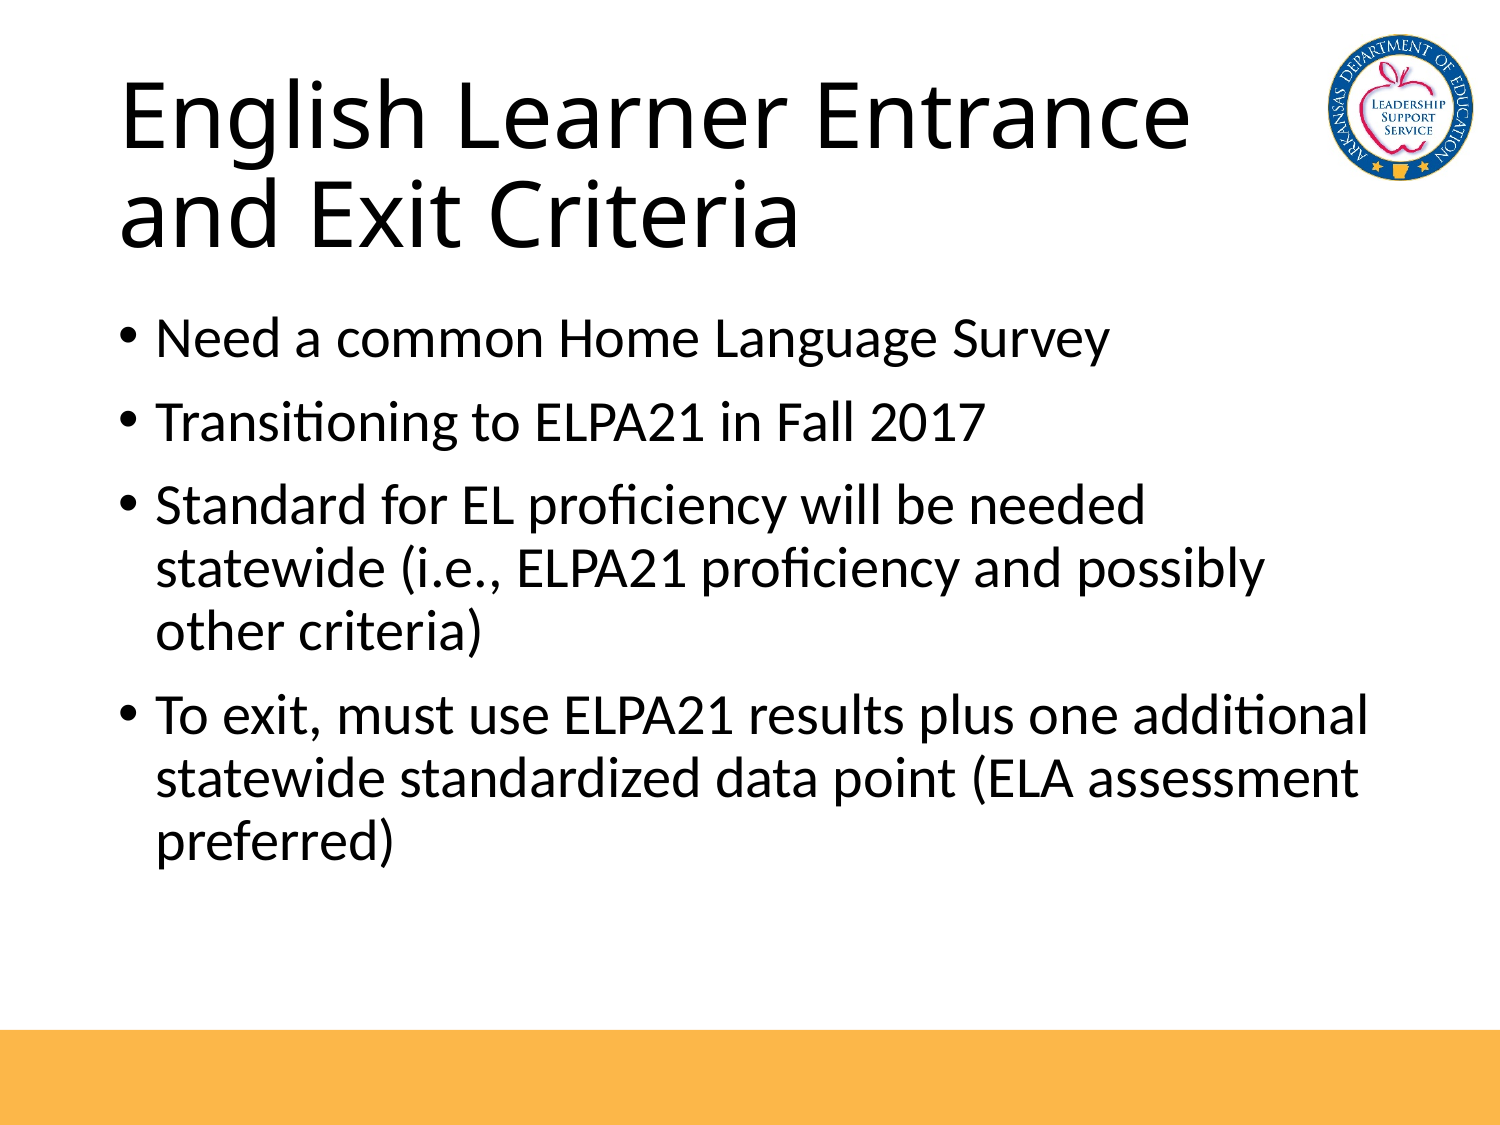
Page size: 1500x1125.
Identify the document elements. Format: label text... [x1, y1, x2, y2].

picture [1327, 34, 1478, 181]
title English Learner Entrance and Exit Criteria [103, 59, 1306, 278]
list Need a common Home Language Survey Transitioning to ELPA21 in Fall 2017 Standard for EL proficiency will be needed statewide (i.e., ELPA21 proficiency and possibly other criteria) To exit, must use ELPA21 results plus one additional statewide standardized data point (ELA assessment preferred) [103, 299, 1397, 1014]
